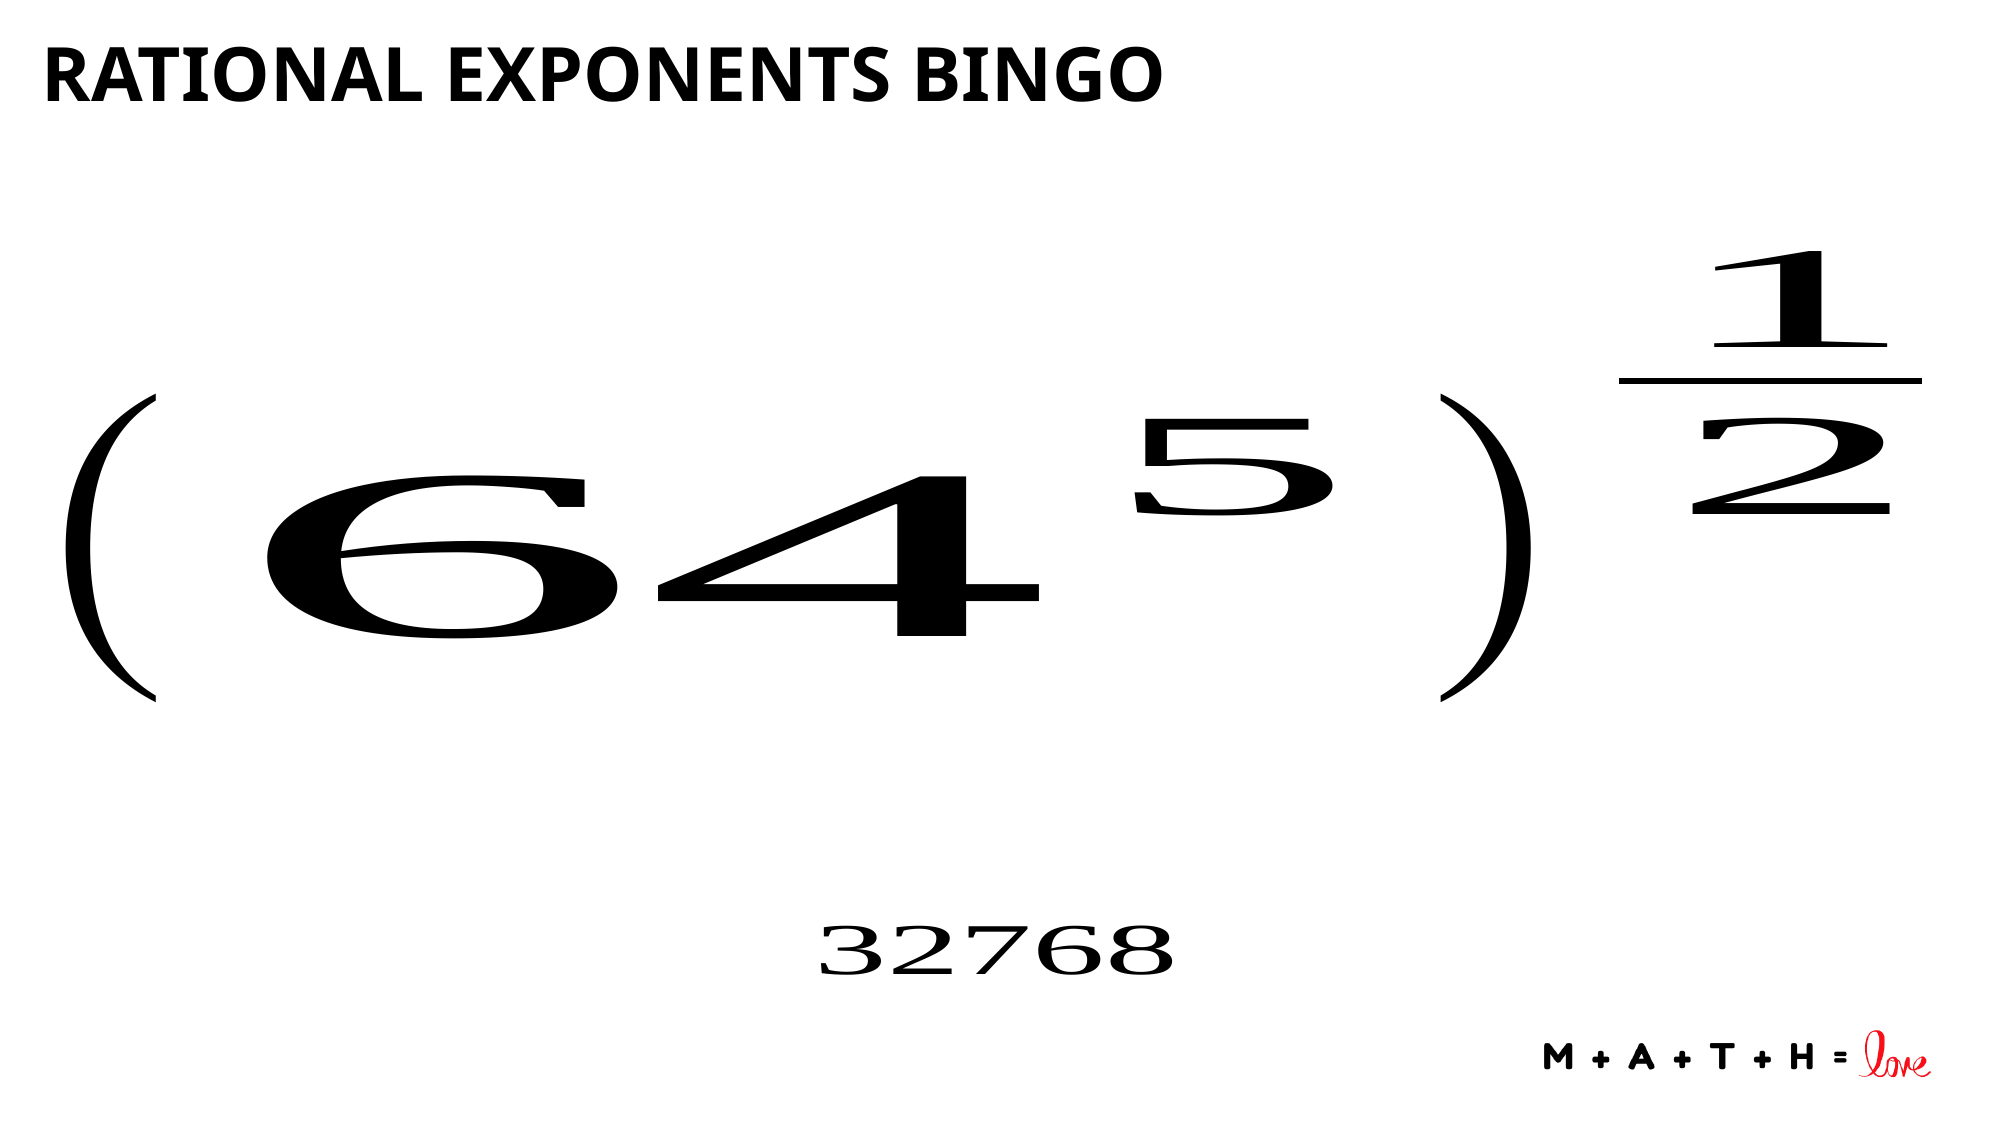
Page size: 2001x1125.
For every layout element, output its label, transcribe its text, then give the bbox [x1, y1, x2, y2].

picture [1528, 1026, 1941, 1082]
text_box RATIONAL EXPONENTS BINGO [27, 18, 1323, 124]
